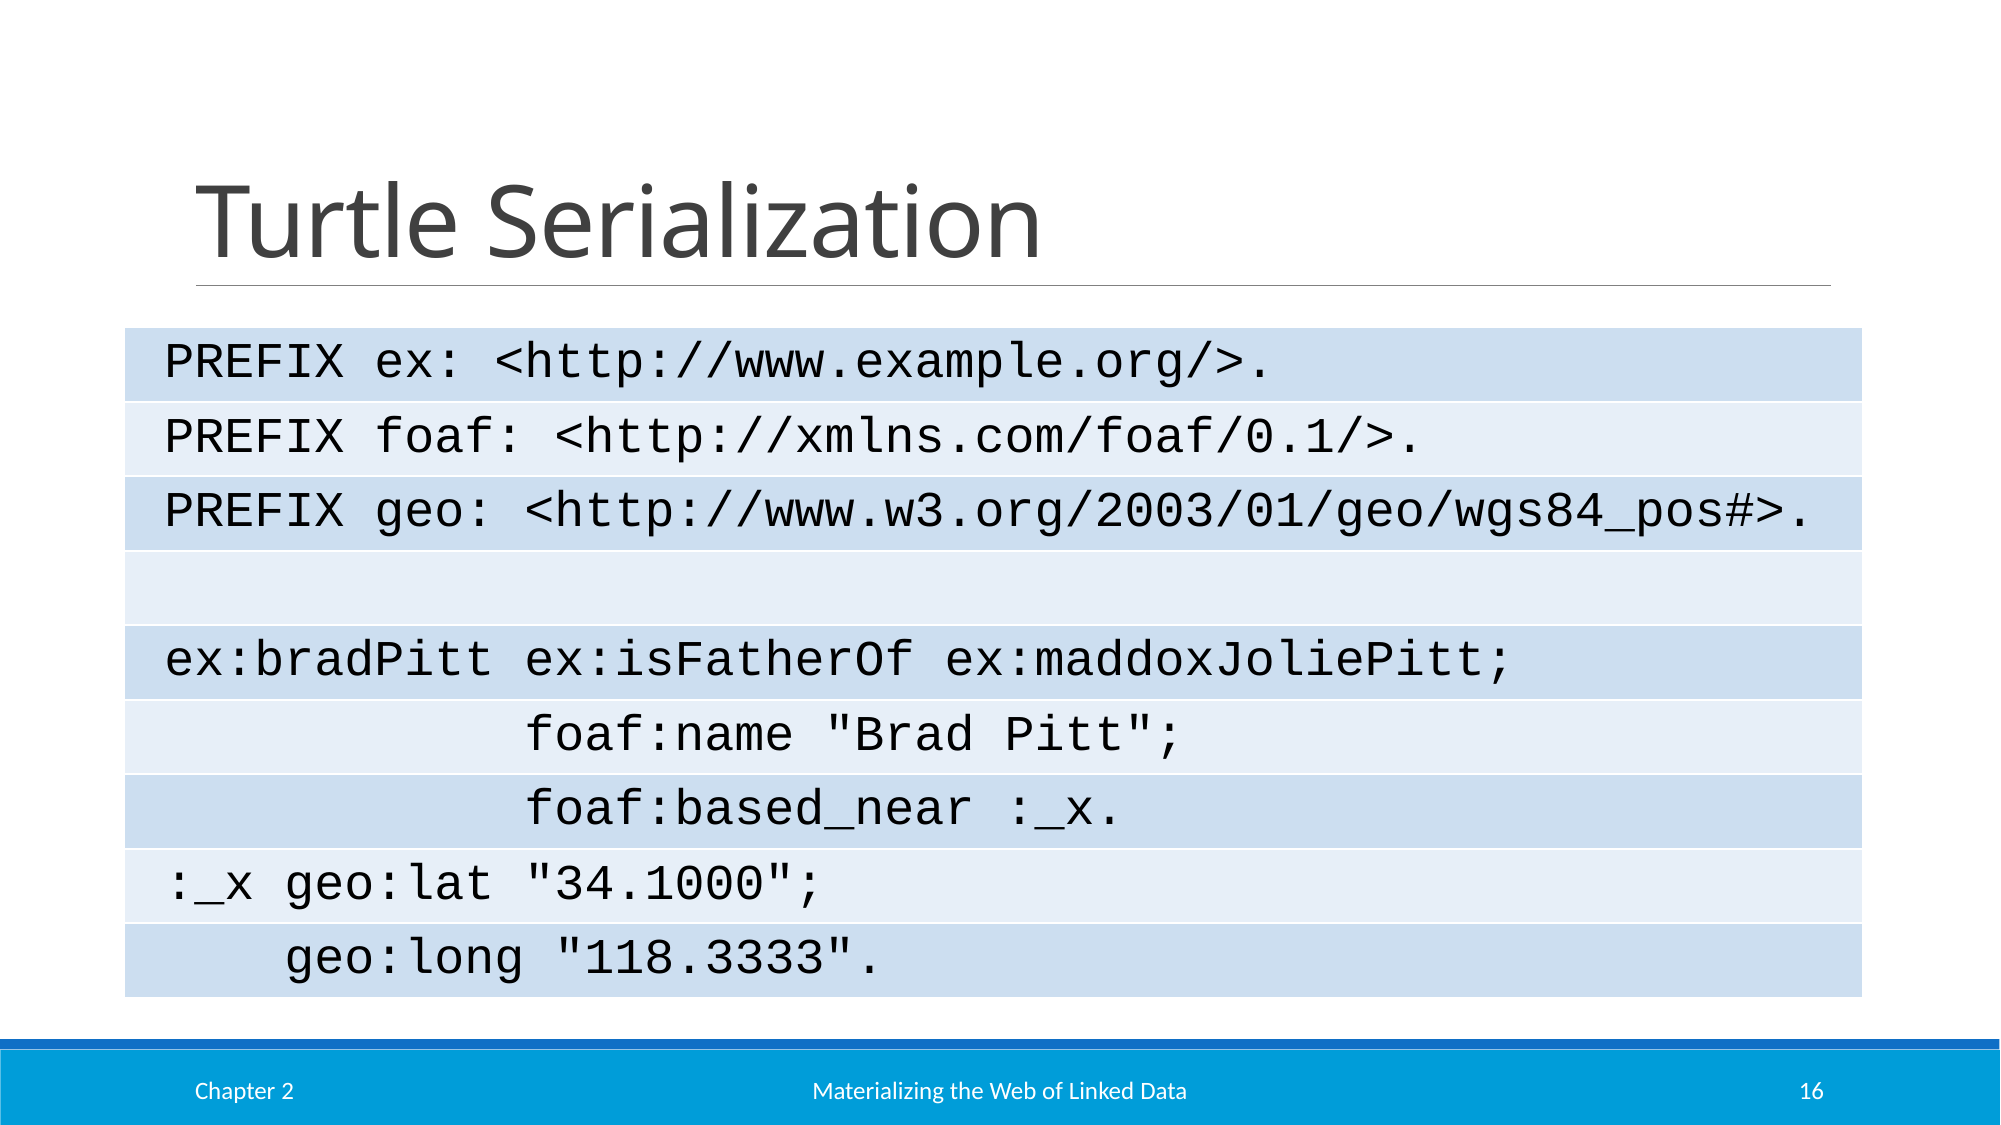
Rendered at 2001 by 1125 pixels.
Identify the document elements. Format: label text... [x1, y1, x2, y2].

table_cell PREFIX geo: <http://www.w3.org/2003/01/geo/wgs84_pos#>. [125, 477, 1862, 550]
table_cell PREFIX foaf: <http://xmlns.com/foaf/0.1/>. [125, 403, 1862, 475]
table_header PREFIX ex: <http://www.example.org/>. [125, 328, 1862, 401]
table_cell foaf:name "Brad Pitt"; [125, 701, 1862, 773]
table_cell [125, 552, 1862, 624]
slide_number 16 [1624, 1059, 1840, 1120]
table_cell ex:bradPitt ex:isFatherOf ex:maddoxJoliePitt; [125, 626, 1862, 699]
table_cell foaf:based_near :_x. [125, 775, 1862, 848]
table_cell geo:long "118.3333". [125, 924, 1862, 997]
footer Materializing the Web of Linked Data [604, 1059, 1396, 1120]
slide_number Chapter 2 [180, 1059, 586, 1120]
title Turtle Serialization [180, 47, 1830, 285]
table_cell :_x geo:lat "34.1000"; [125, 850, 1862, 922]
